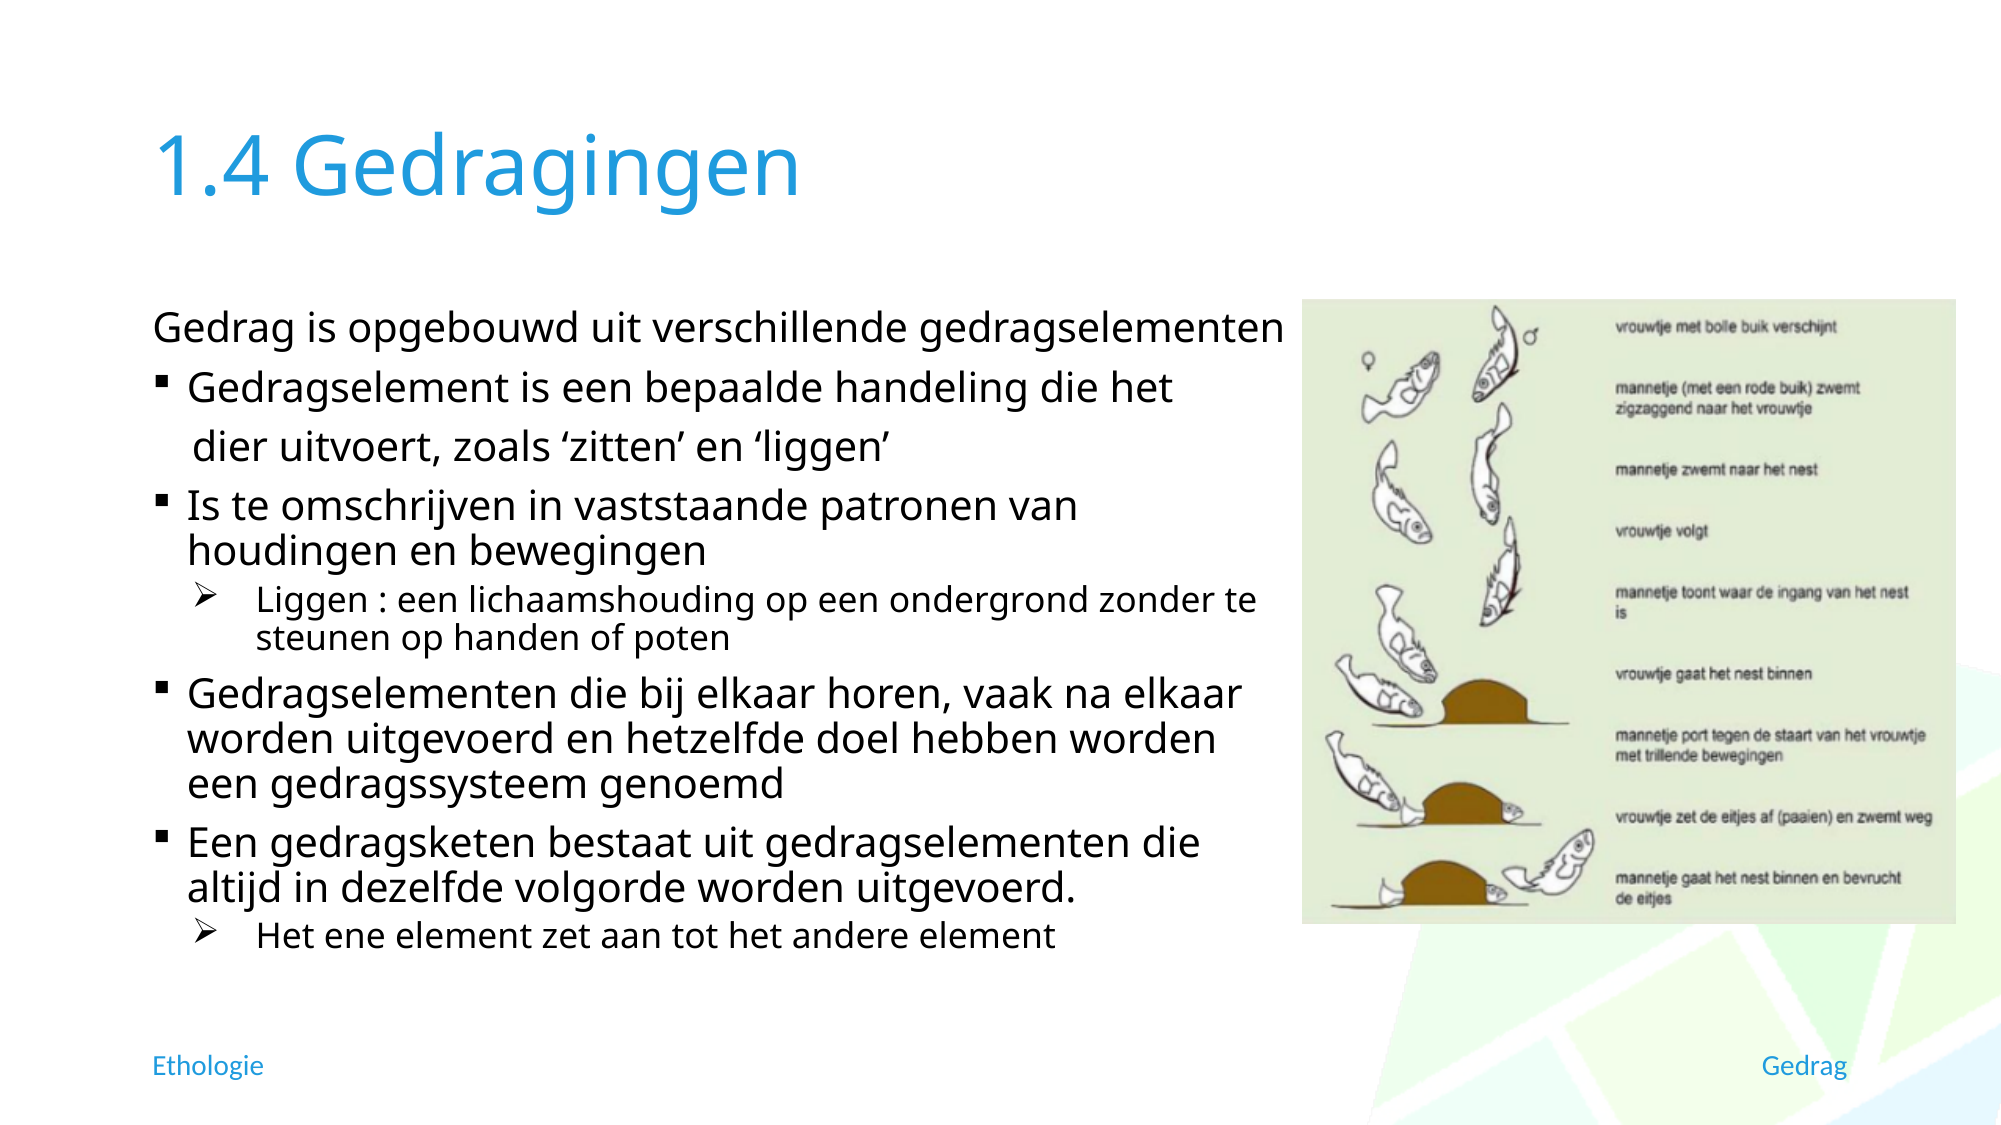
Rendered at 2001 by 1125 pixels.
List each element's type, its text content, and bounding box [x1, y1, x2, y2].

list Gedrag is opgebouwd uit verschillende gedragselementen Gedragselement is een bepaalde handeling die het dier uitvoert, zoals ‘zitten’ en ‘liggen’ Is te omschrijven in vaststaande patronen van houdingen en bewegingen Liggen : een lichaamshouding op een ondergrond zonder te steunen op handen of poten Gedragselementen die bij elkaar horen, vaak na elkaar worden uitgevoerd en hetzelfde doel hebben worden een gedragssysteem genoemd Een gedragsketen bestaat uit gedragselementen die altijd in dezelfde volgorde worden uitgevoerd. Het ene element zet aan tot het andere element [137, 299, 1303, 1014]
list Ethologie [137, 1042, 588, 1103]
title 1.4 Gedragingen [137, 59, 1863, 278]
list Gedrag [1412, 1042, 1863, 1103]
picture [1302, 299, 1956, 924]
